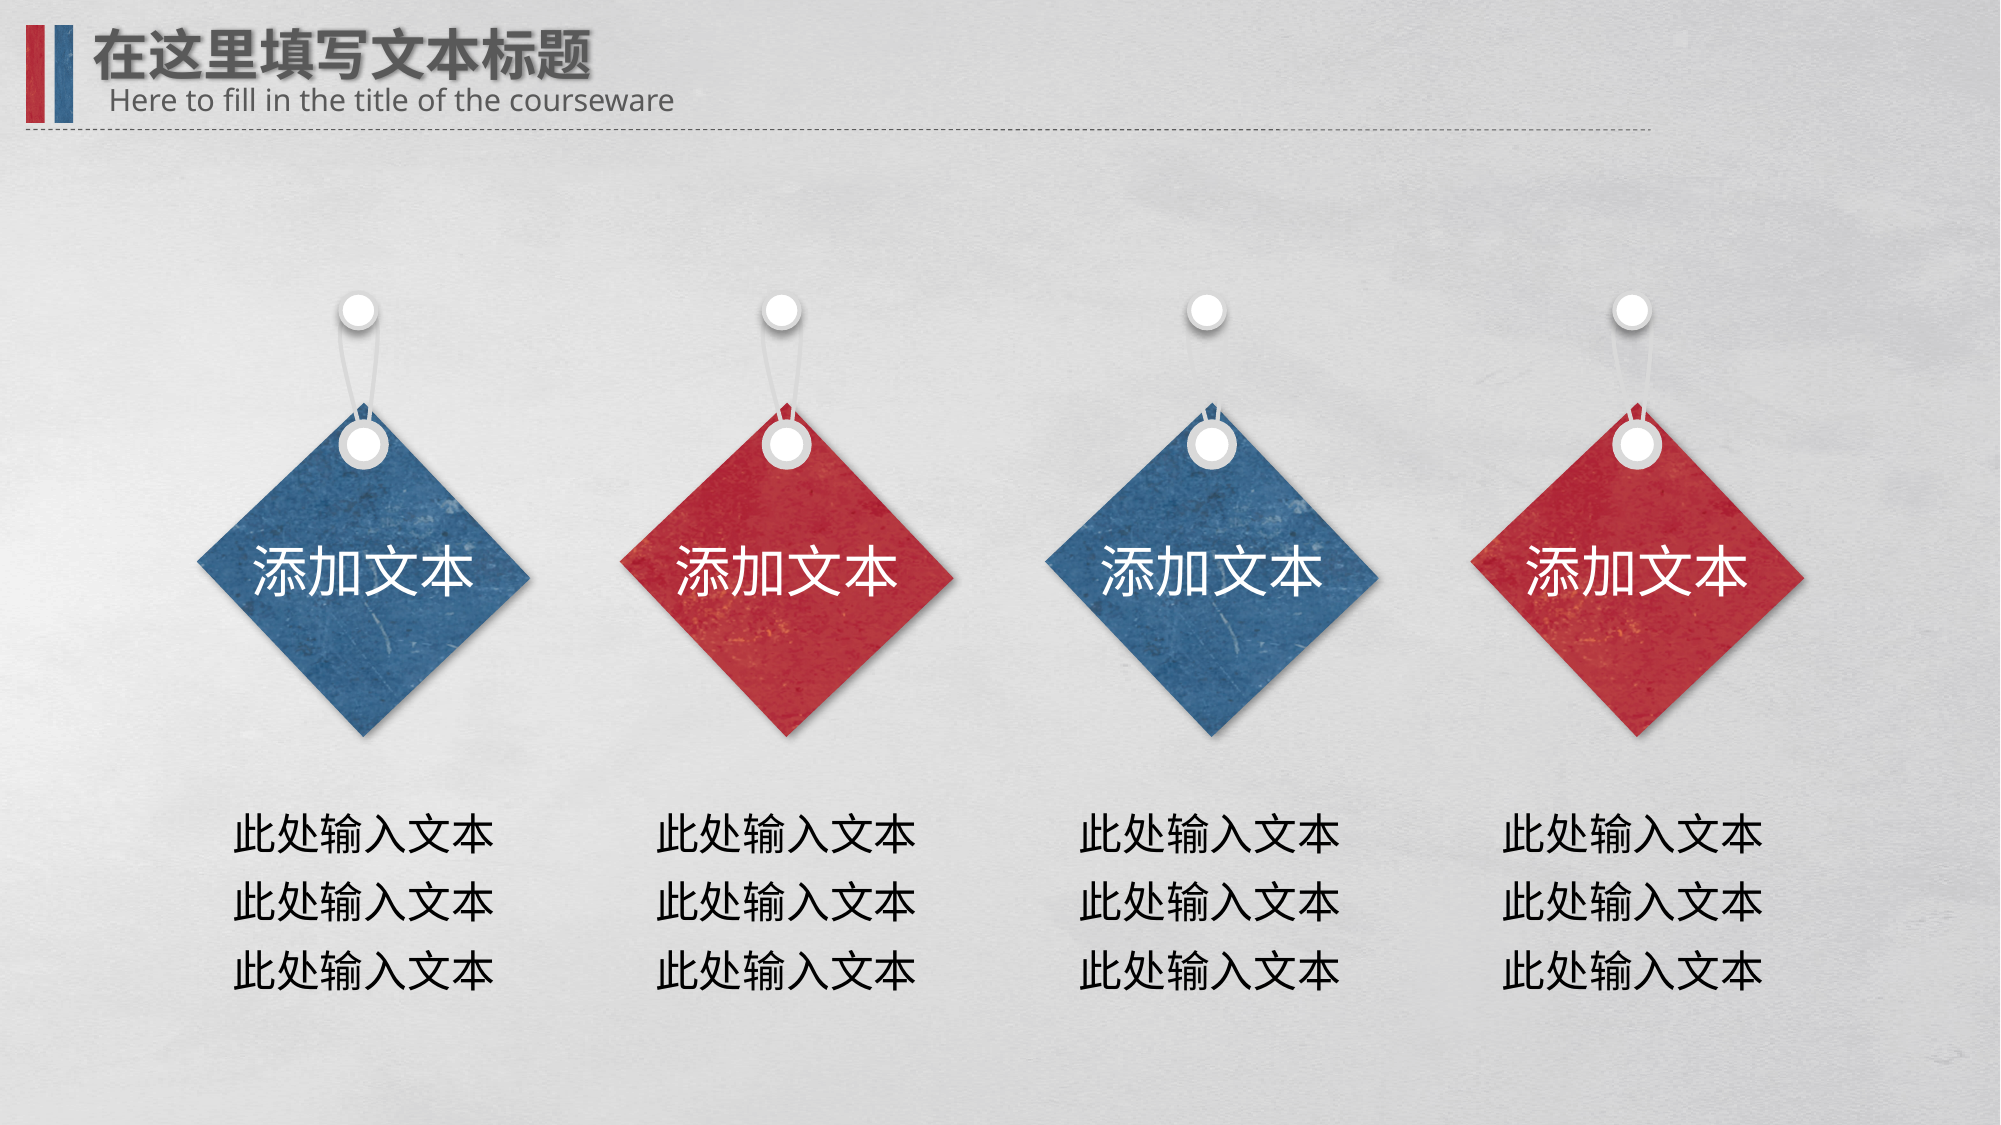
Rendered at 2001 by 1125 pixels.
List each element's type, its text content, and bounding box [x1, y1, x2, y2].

picture [0, 0, 2001, 1125]
text_box 在这里填写文本标题 [78, 12, 787, 95]
text_box 此处输入文本 此处输入文本 此处输入文本 [1021, 781, 1398, 1006]
text_box [54, 25, 74, 124]
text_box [196, 292, 531, 738]
text_box 此处输入文本 此处输入文本 此处输入文本 [598, 781, 975, 1006]
text_box 此处输入文本 此处输入文本 此处输入文本 [1444, 781, 1821, 1006]
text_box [619, 292, 954, 738]
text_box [1470, 292, 1805, 738]
text_box Here to fill in the title of the courseware [93, 73, 690, 125]
text_box [25, 25, 46, 124]
text_box 此处输入文本 此处输入文本 此处输入文本 [175, 781, 552, 1006]
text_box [1044, 292, 1379, 738]
